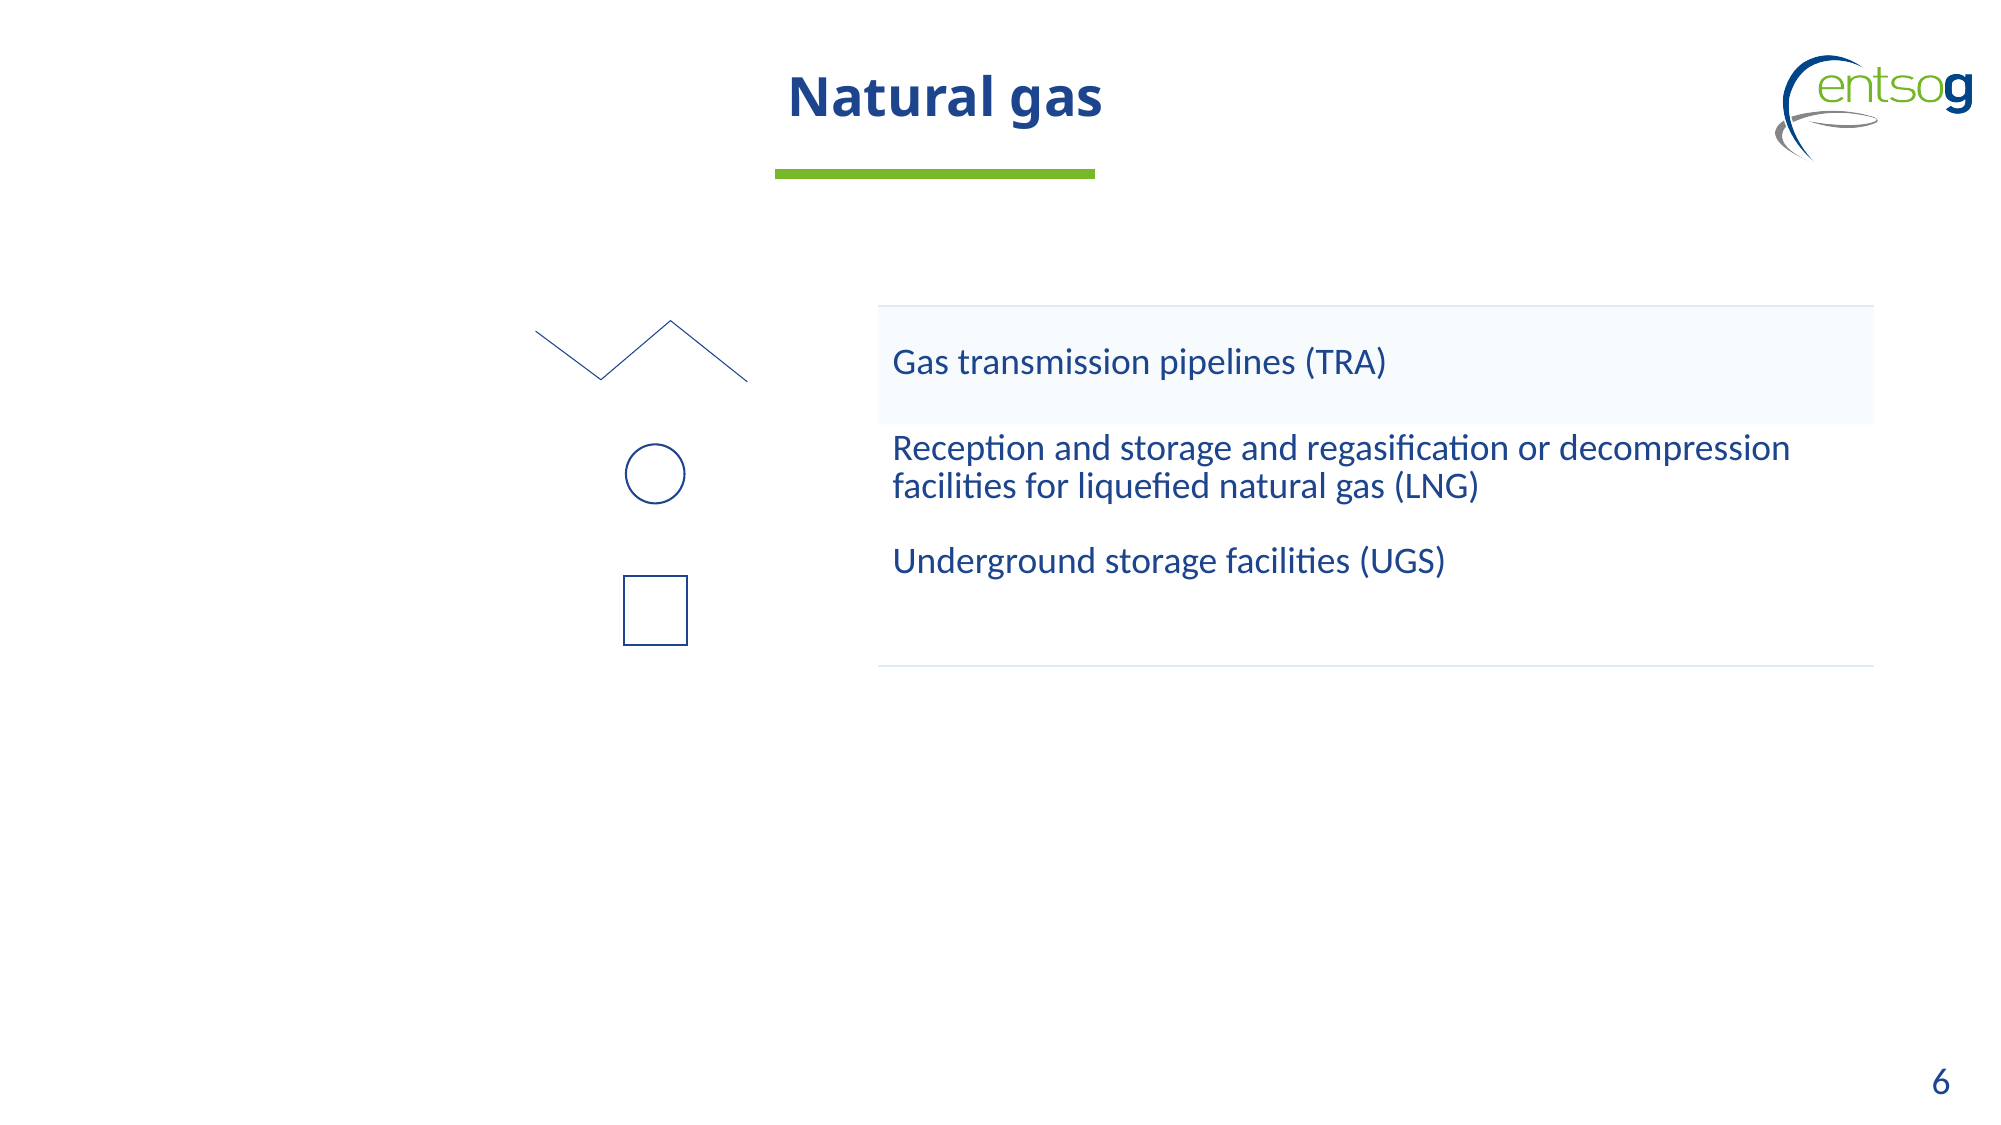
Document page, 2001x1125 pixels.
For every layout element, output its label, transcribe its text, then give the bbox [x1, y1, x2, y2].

text_box [623, 575, 688, 646]
table_cell Reception and storage and regasification or decompression facilities for liquefied natural gas (LNG) Underground storage facilities (UGS) [878, 425, 1874, 665]
text_box [624, 443, 686, 505]
picture [1775, 55, 1972, 163]
table_header Gas transmission pipelines (TRA) [878, 307, 1874, 425]
text_box [535, 319, 748, 383]
slide_number 6 [1916, 1050, 1994, 1094]
title Natural gas [137, 62, 1754, 157]
